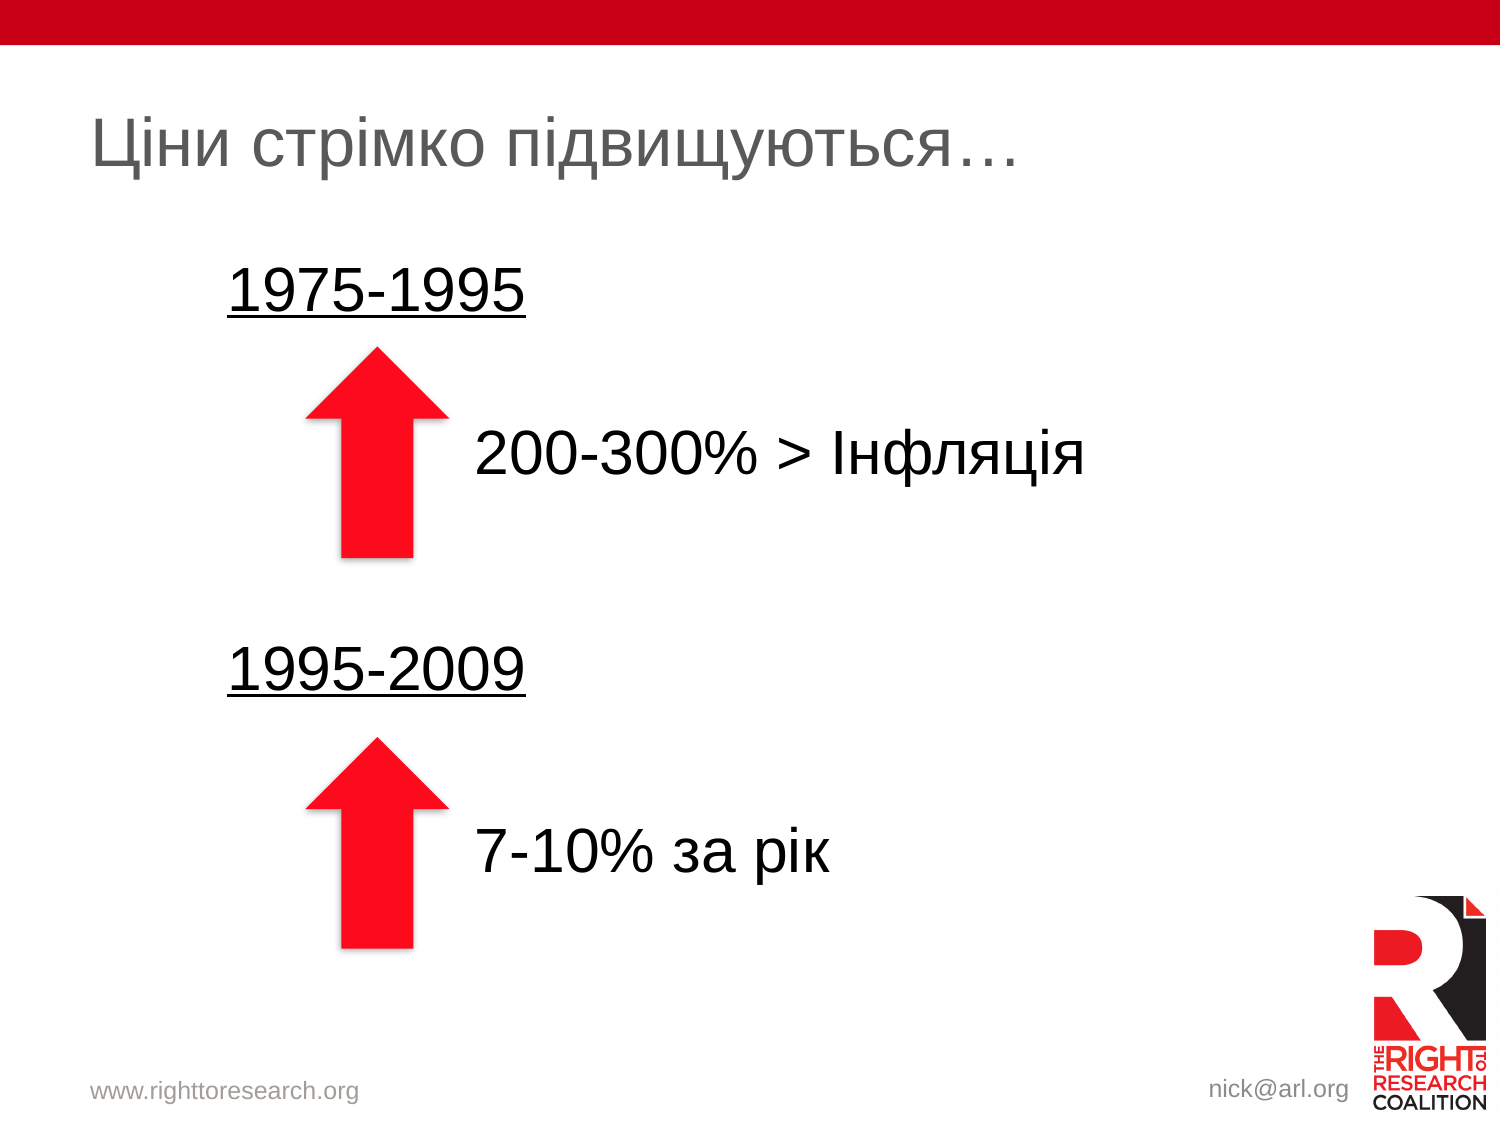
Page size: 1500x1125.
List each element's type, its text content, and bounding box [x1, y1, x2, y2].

footer www.righttoresearch.org [75, 1051, 550, 1112]
text_box 1995-2009 [85, 597, 669, 734]
text_box Ціни стрімко підвищуються… [74, 45, 1425, 233]
text_box [304, 736, 415, 950]
text_box 200-300% > Інфляція [408, 365, 1195, 535]
text_box 1975-1995 [85, 233, 669, 355]
picture [1359, 882, 1500, 1125]
text_box [304, 345, 451, 559]
text_box 7-10% за рік [408, 763, 1195, 932]
